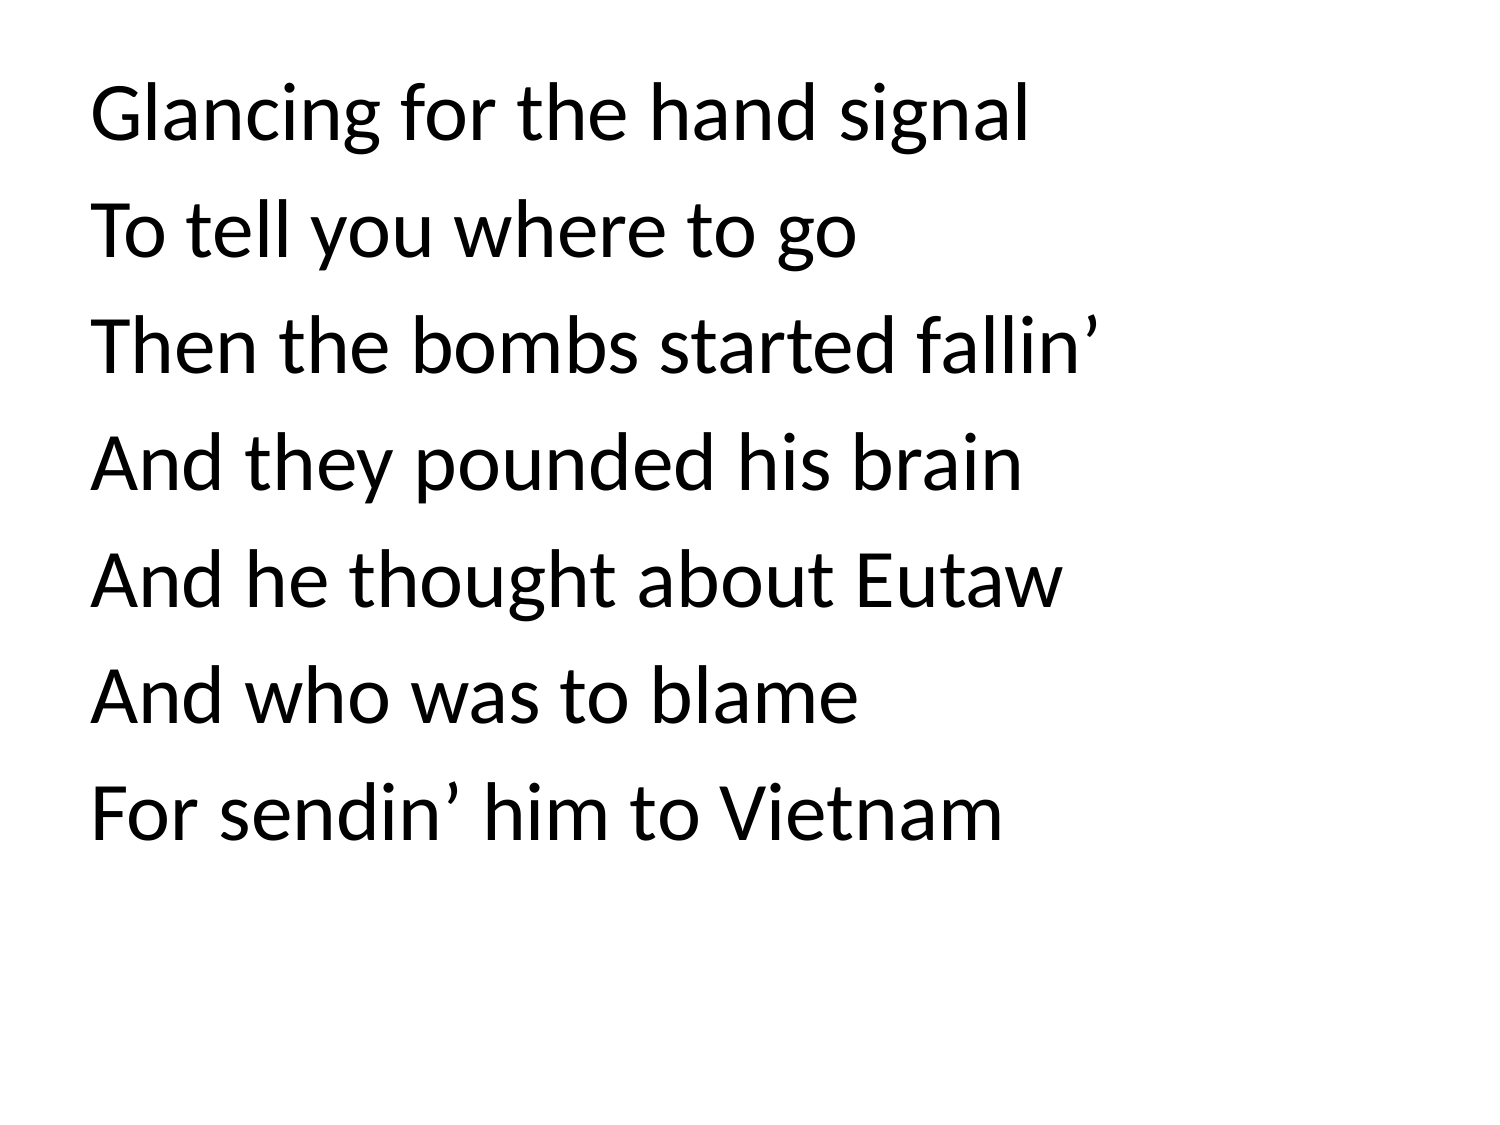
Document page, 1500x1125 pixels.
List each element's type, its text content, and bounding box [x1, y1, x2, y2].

list Glancing for the hand signal To tell you where to go Then the bombs started fallin’ And they pounded his brain And he thought about Eutaw And who was to blame For sendin’ him to Vietnam [75, 50, 1425, 1005]
